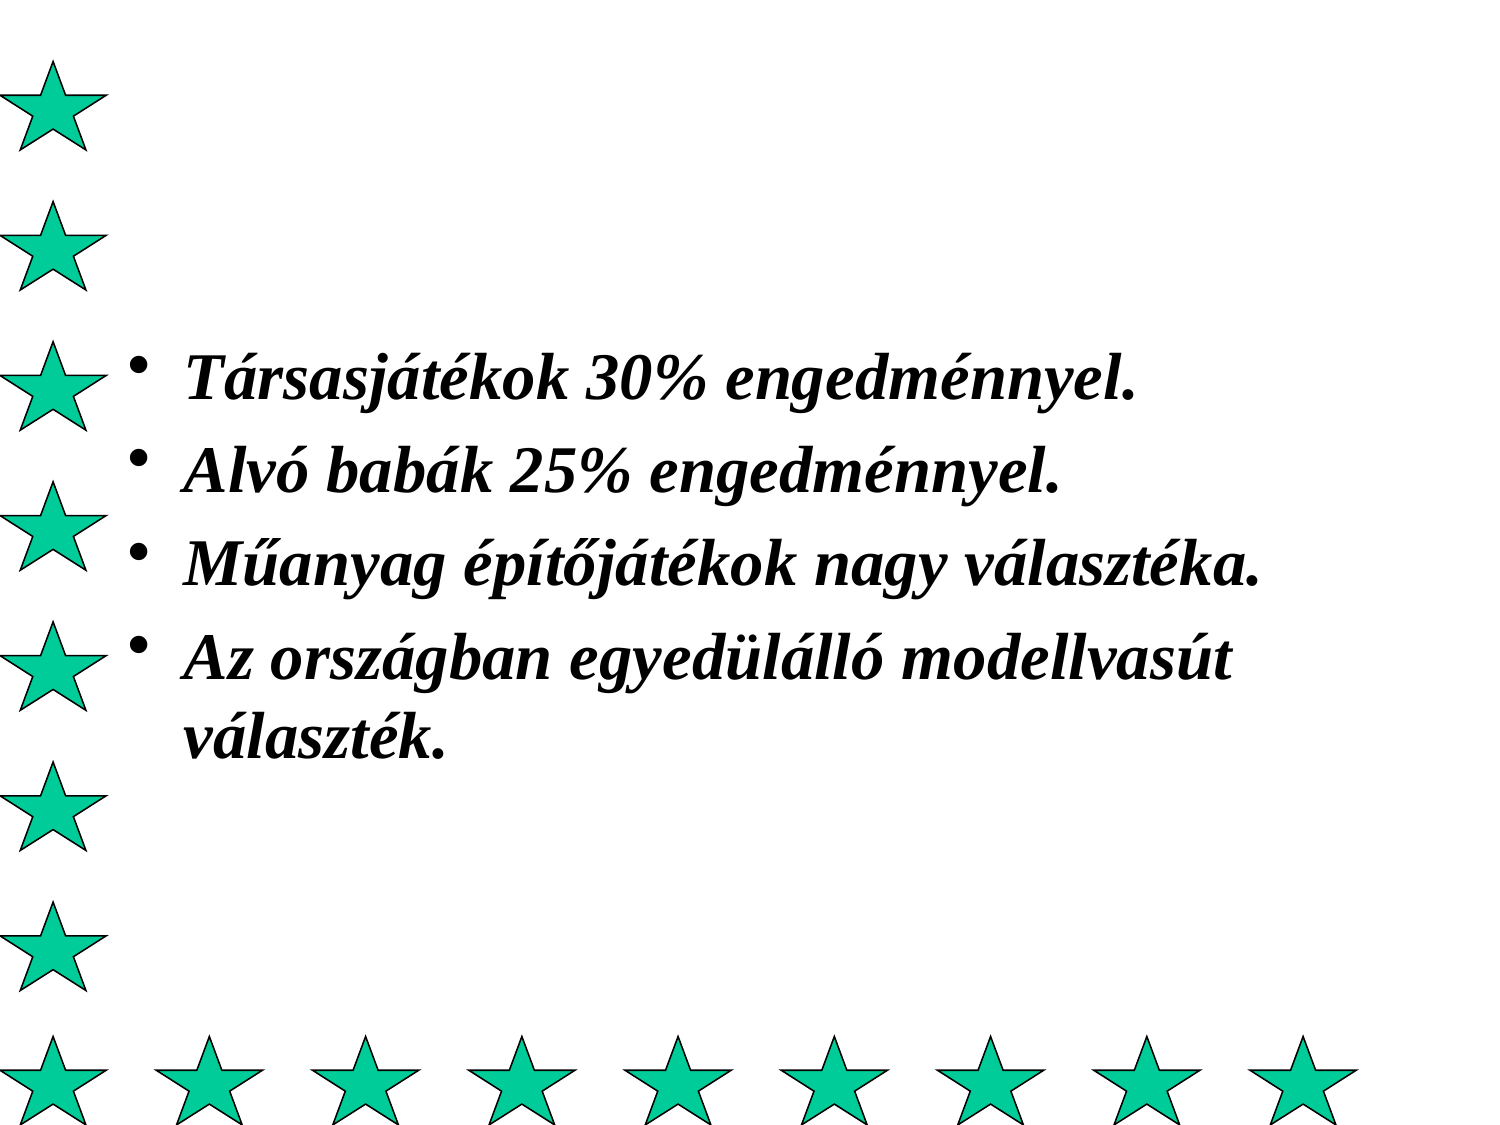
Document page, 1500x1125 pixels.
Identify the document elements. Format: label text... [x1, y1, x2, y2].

list Társasjátékok 30% engedménnyel. Alvó babák 25% engedménnyel. Műanyag építőjátékok nagy választéka. Az országban egyedülálló modellvasút választék. [112, 324, 1438, 1001]
